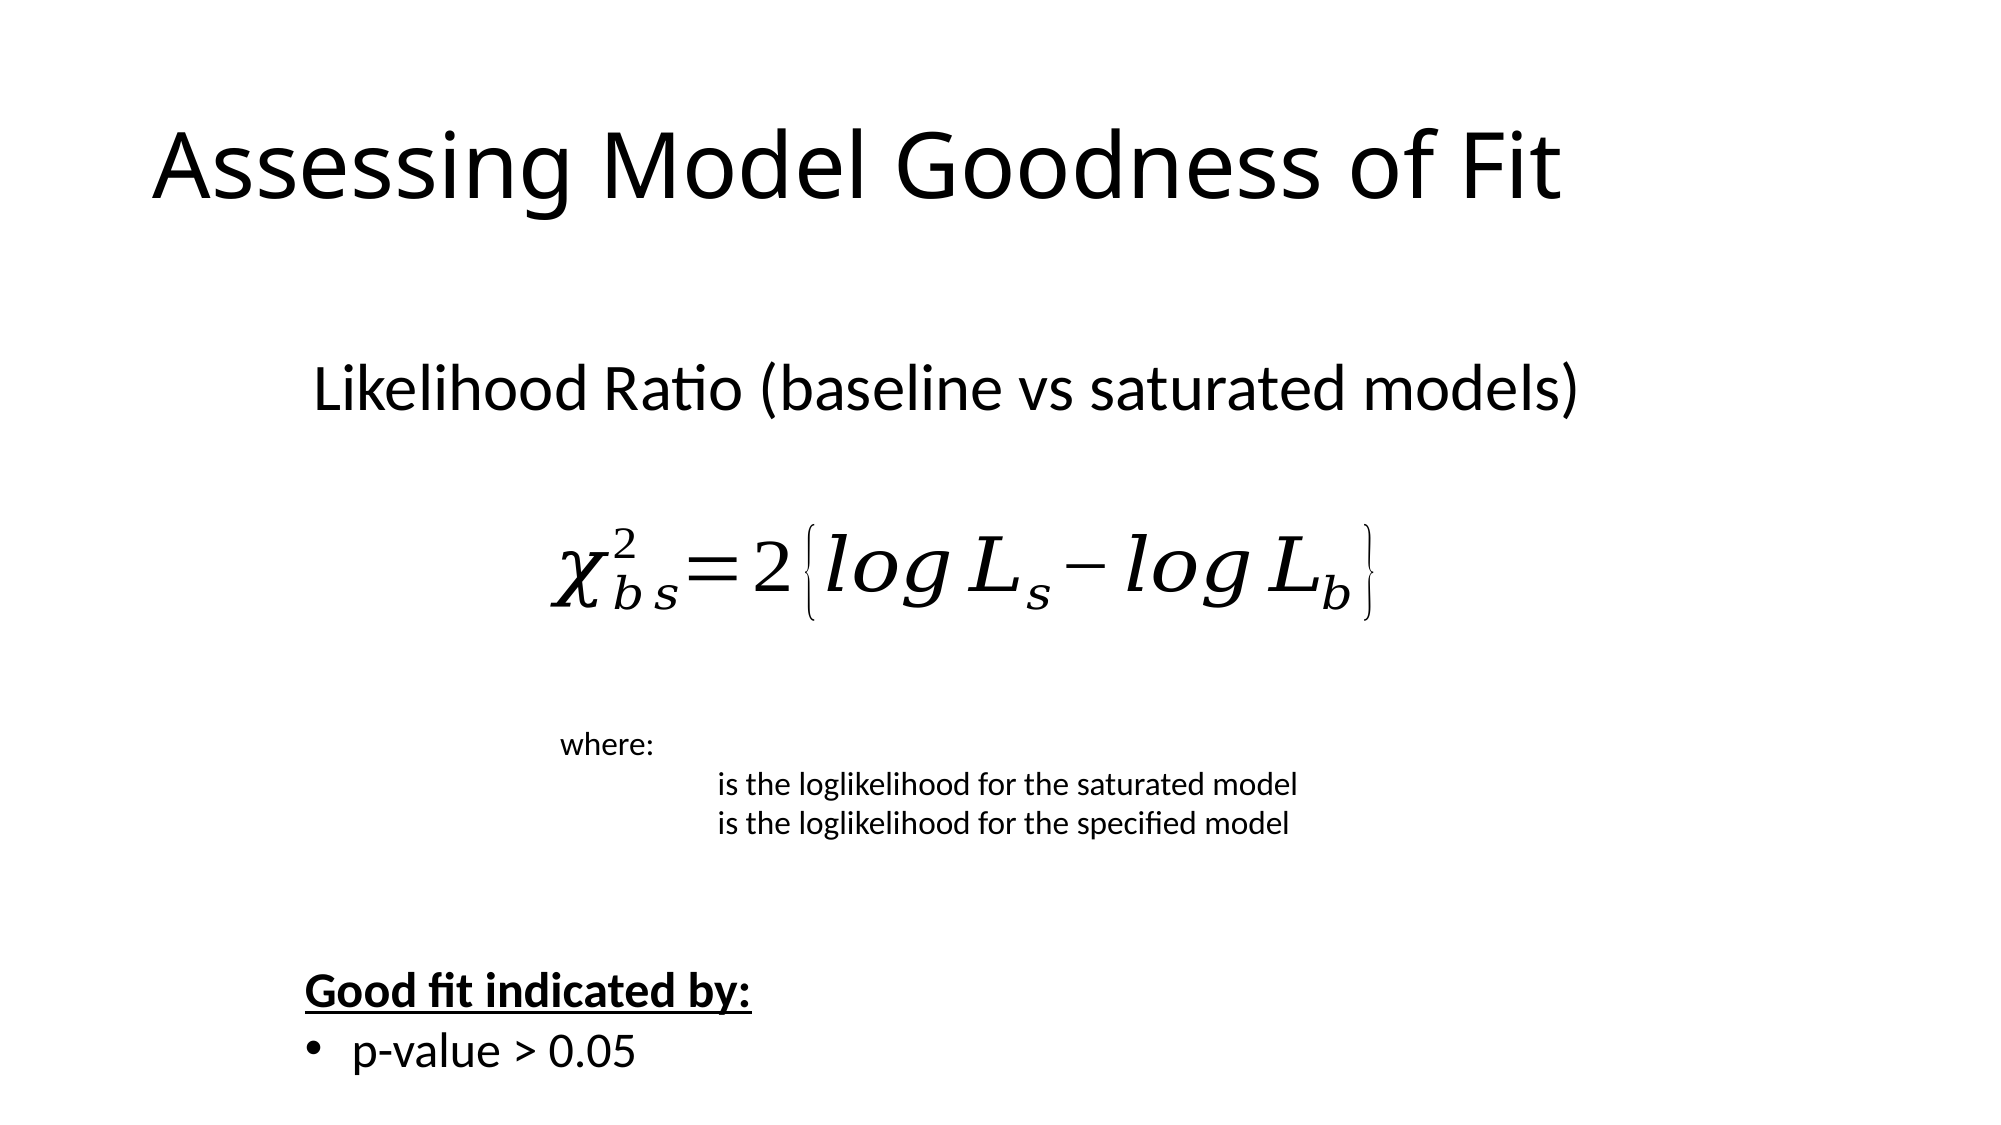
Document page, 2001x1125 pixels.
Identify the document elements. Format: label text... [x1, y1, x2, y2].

text_box Good fit indicated by: p-value > 0.05 [290, 949, 767, 1085]
title Assessing Model Goodness of Fit [137, 59, 1863, 278]
